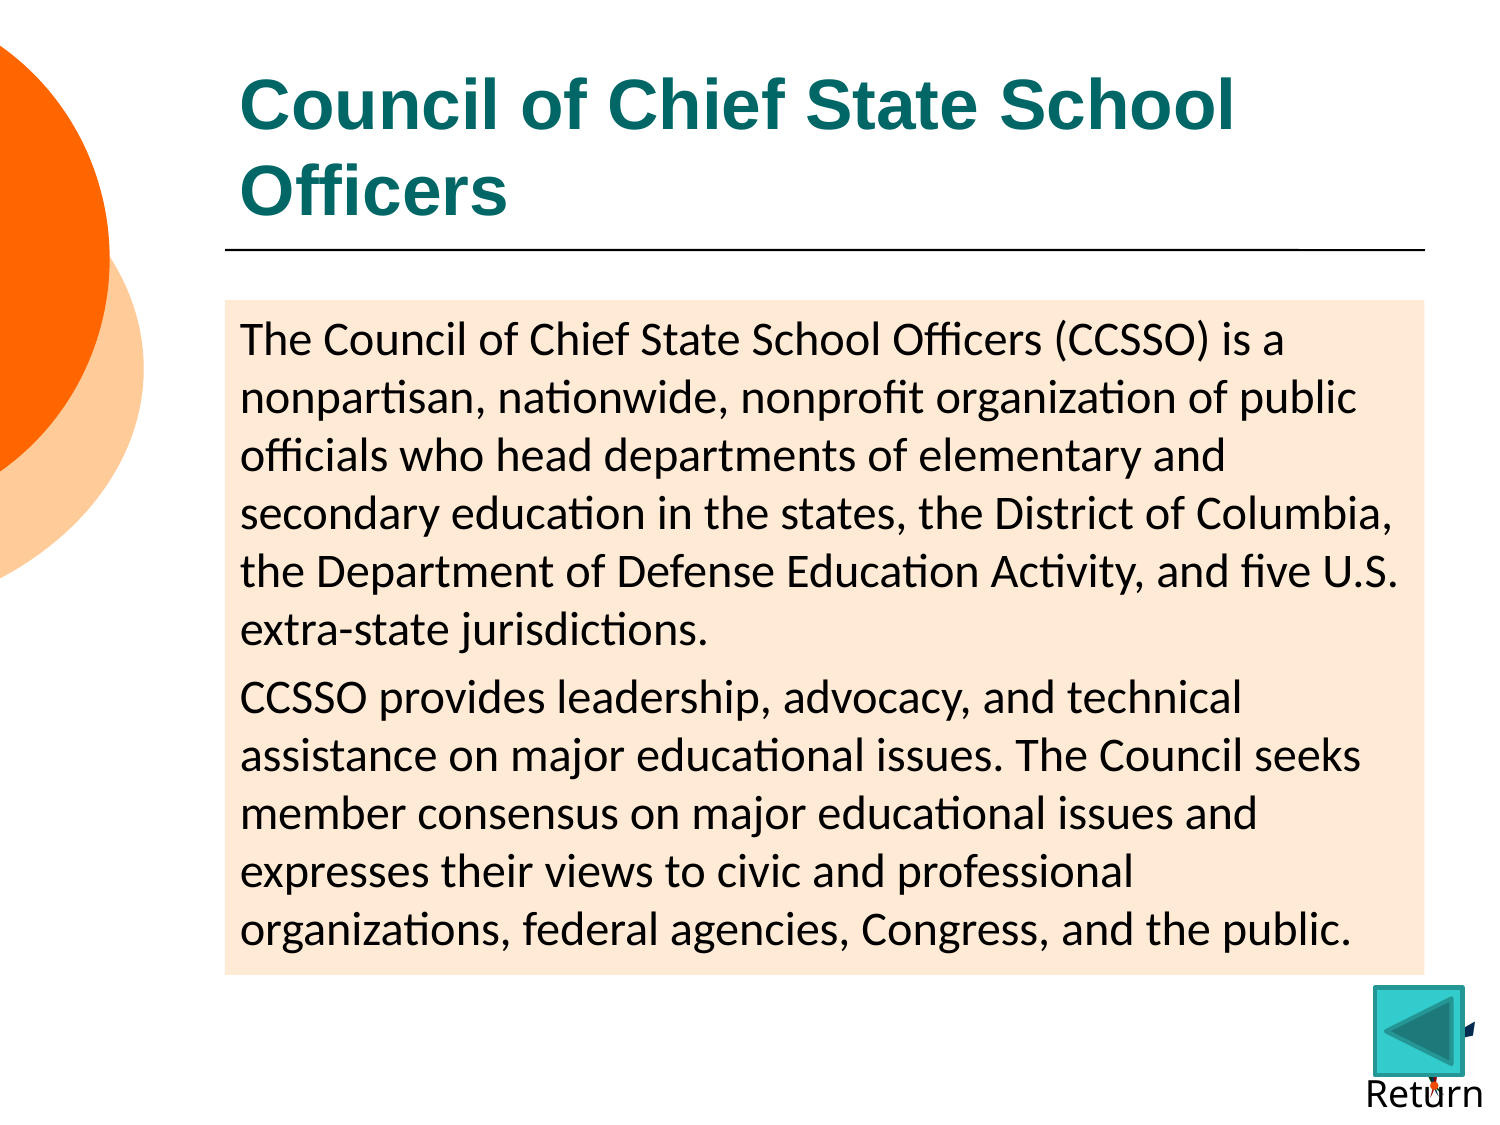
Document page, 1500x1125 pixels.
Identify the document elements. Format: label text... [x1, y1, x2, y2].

title Council of Chief State School Officers [224, 49, 1425, 238]
list The Council of Chief State School Officers (CCSSO) is a nonpartisan, nationwide, nonprofit organization of public officials who head departments of elementary and secondary education in the states, the District of Columbia, the Department of Defense Education Activity, and five U.S. extra-state jurisdictions. CCSSO provides leadership, advocacy, and technical assistance on major educational issues. The Council seeks member consensus on major educational issues and expresses their views to civic and professional organizations, federal agencies, Congress, and the public. [224, 299, 1425, 976]
picture [1465, 1012, 1475, 1062]
text_box Return [1349, 1062, 1500, 1123]
text_box [1373, 985, 1465, 1062]
